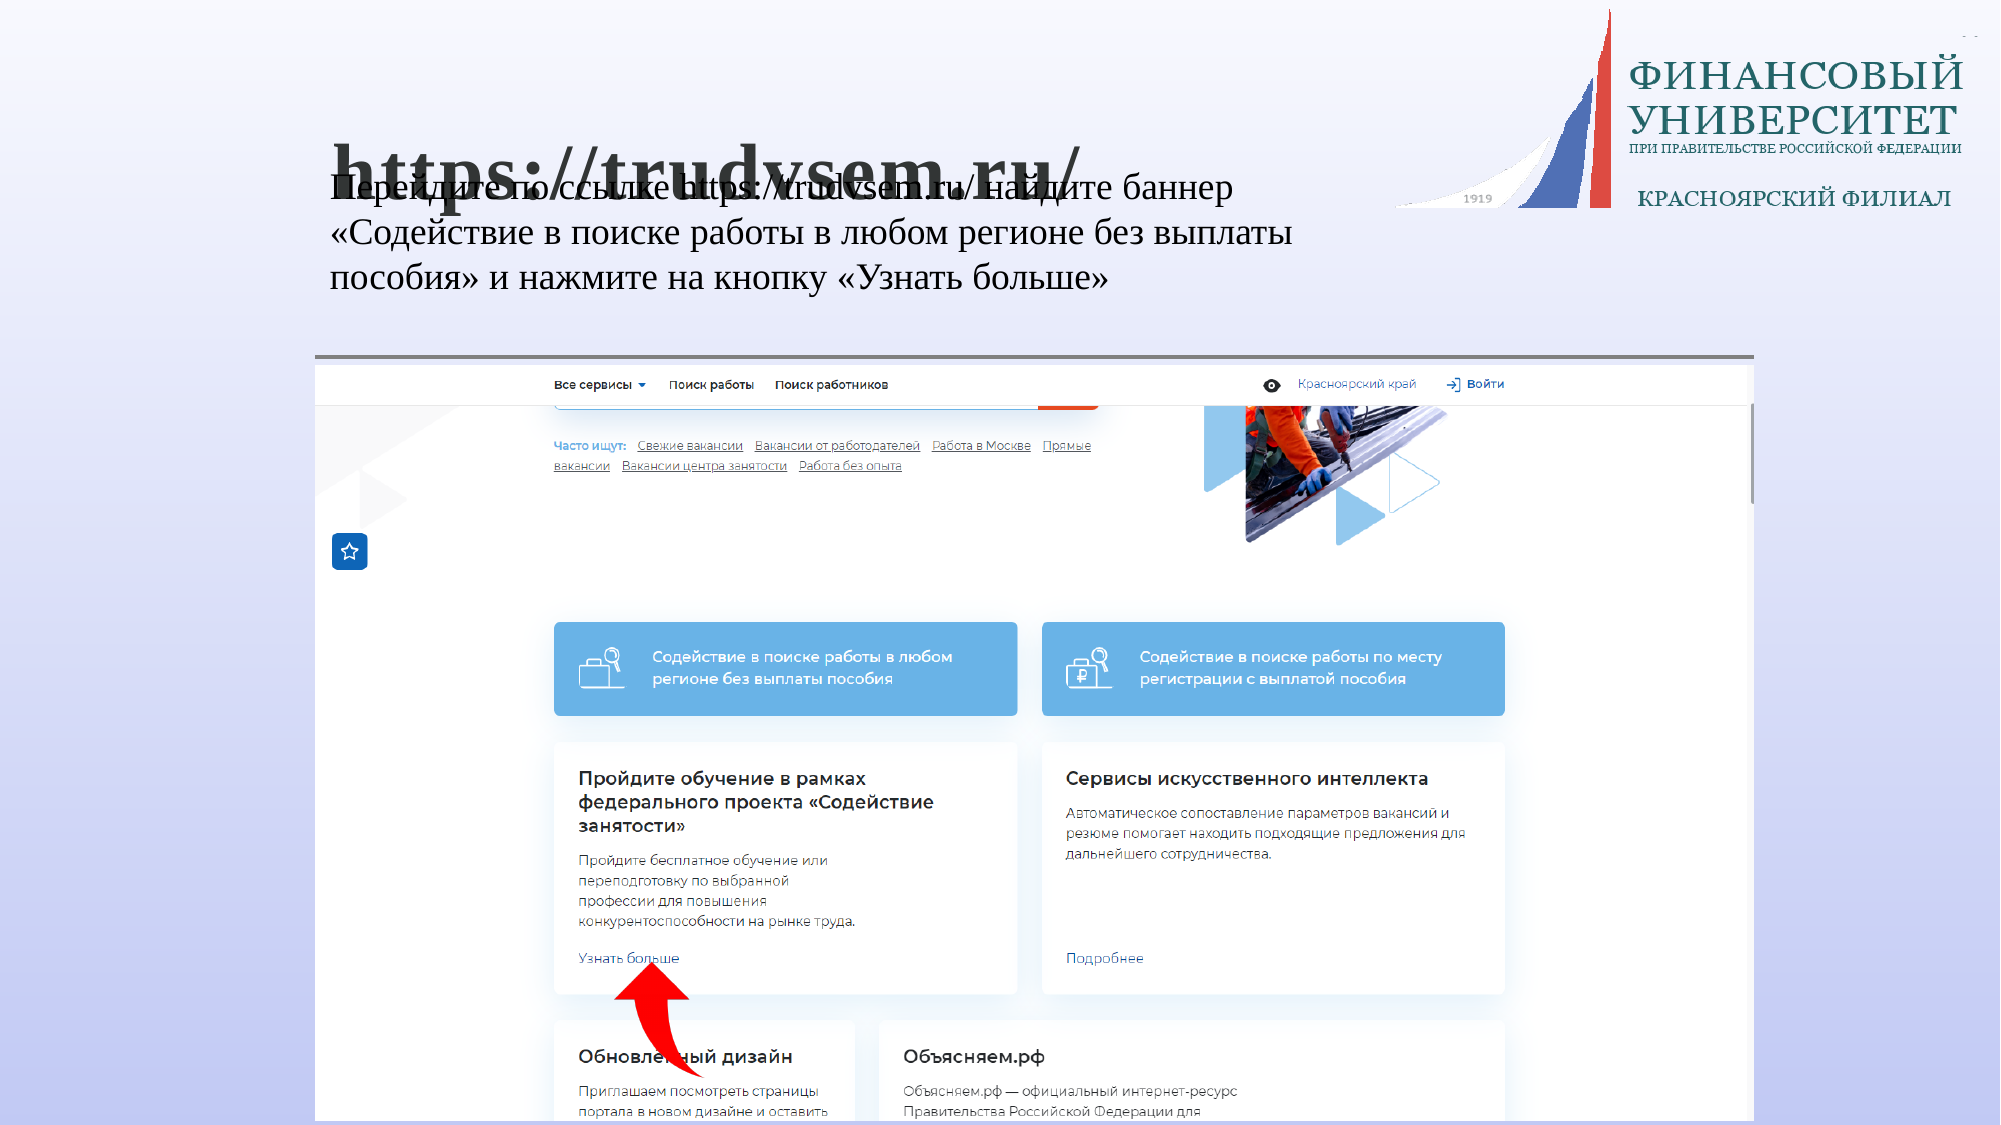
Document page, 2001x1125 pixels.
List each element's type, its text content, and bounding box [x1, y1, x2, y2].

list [314, 365, 1754, 1122]
title https://trudvsem.ru/ [315, 72, 1288, 154]
picture [584, 949, 735, 1101]
text_box Перейдите по ссылке https://trudvsem.ru/ найдите баннер «Содействие в поиске работы в любом регионе без выплаты пособия» и нажмите на кнопку «Узнать больше» [315, 154, 1315, 305]
picture [1288, 3, 2000, 270]
